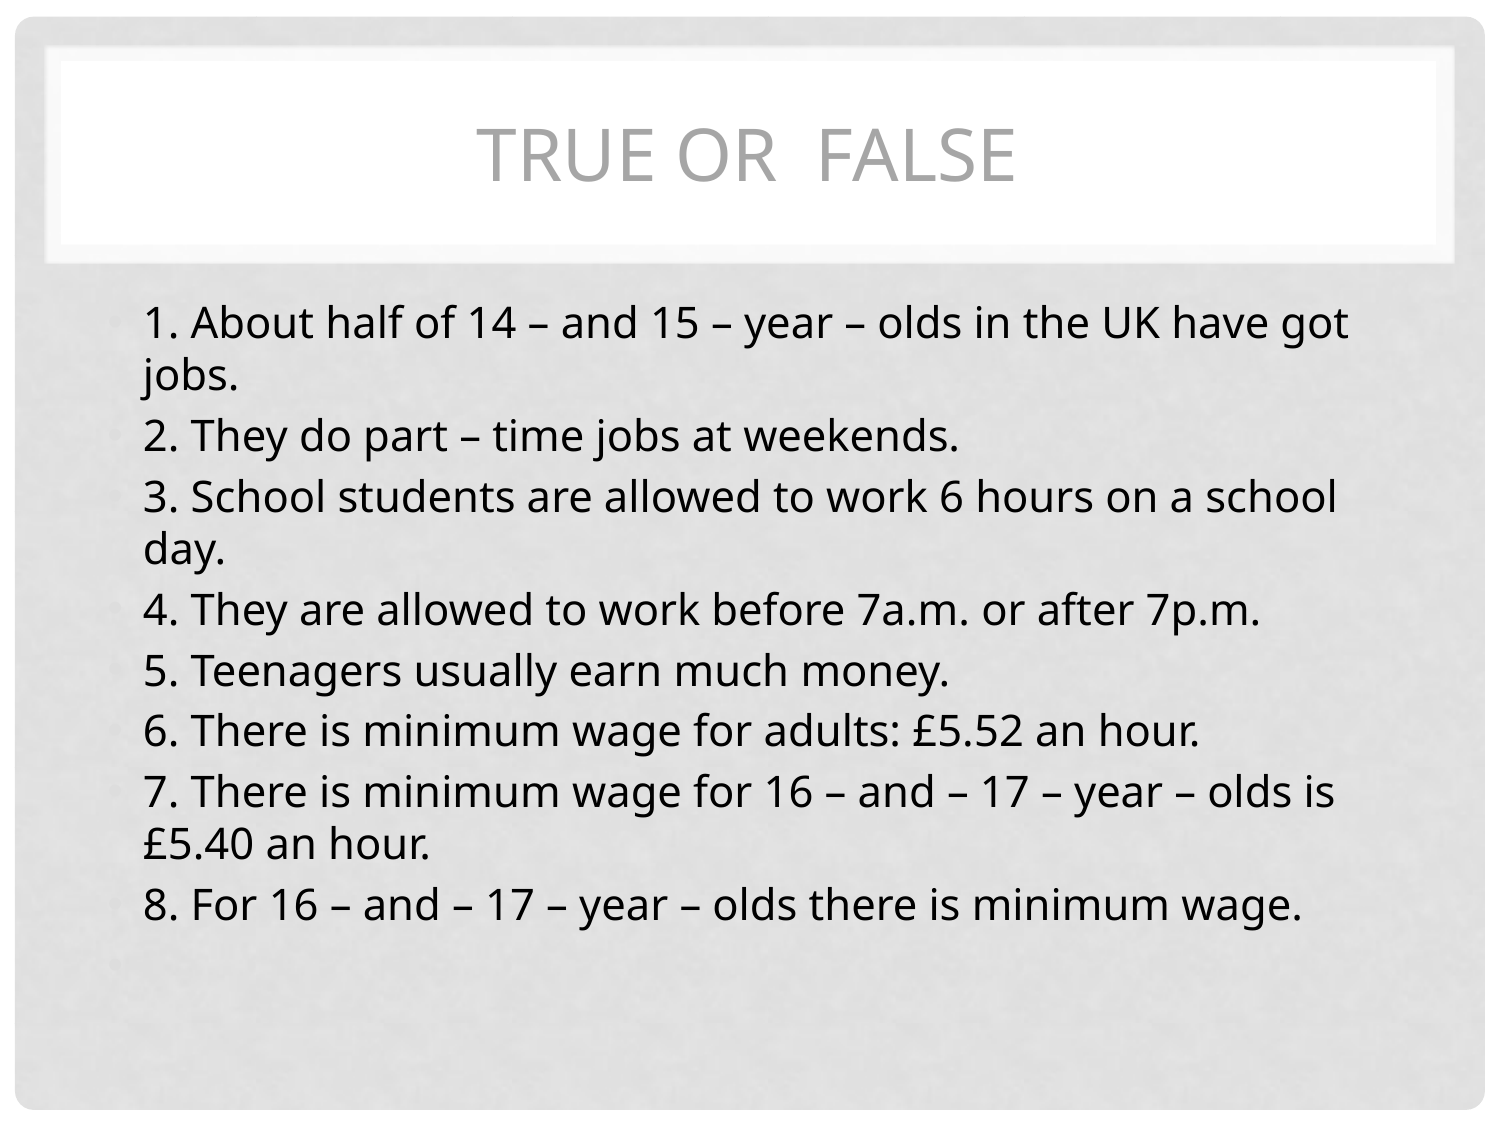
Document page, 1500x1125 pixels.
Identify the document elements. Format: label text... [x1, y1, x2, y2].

list 1. About half of 14 – and 15 – year – olds in the UK have got jobs. 2. They do part – time jobs at weekends. 3. School students are allowed to work 6 hours on a school day. 4. They are allowed to work before 7a.m. or after 7p.m. 5. Teenagers usually earn much money. 6. There is minimum wage for adults: £5.52 an hour. 7. There is minimum wage for 16 – and – 17 – year – olds is £5.40 an hour. 8. For 16 – and – 17 – year – olds there is minimum wage. [75, 287, 1425, 1005]
title True or false [69, 66, 1425, 238]
